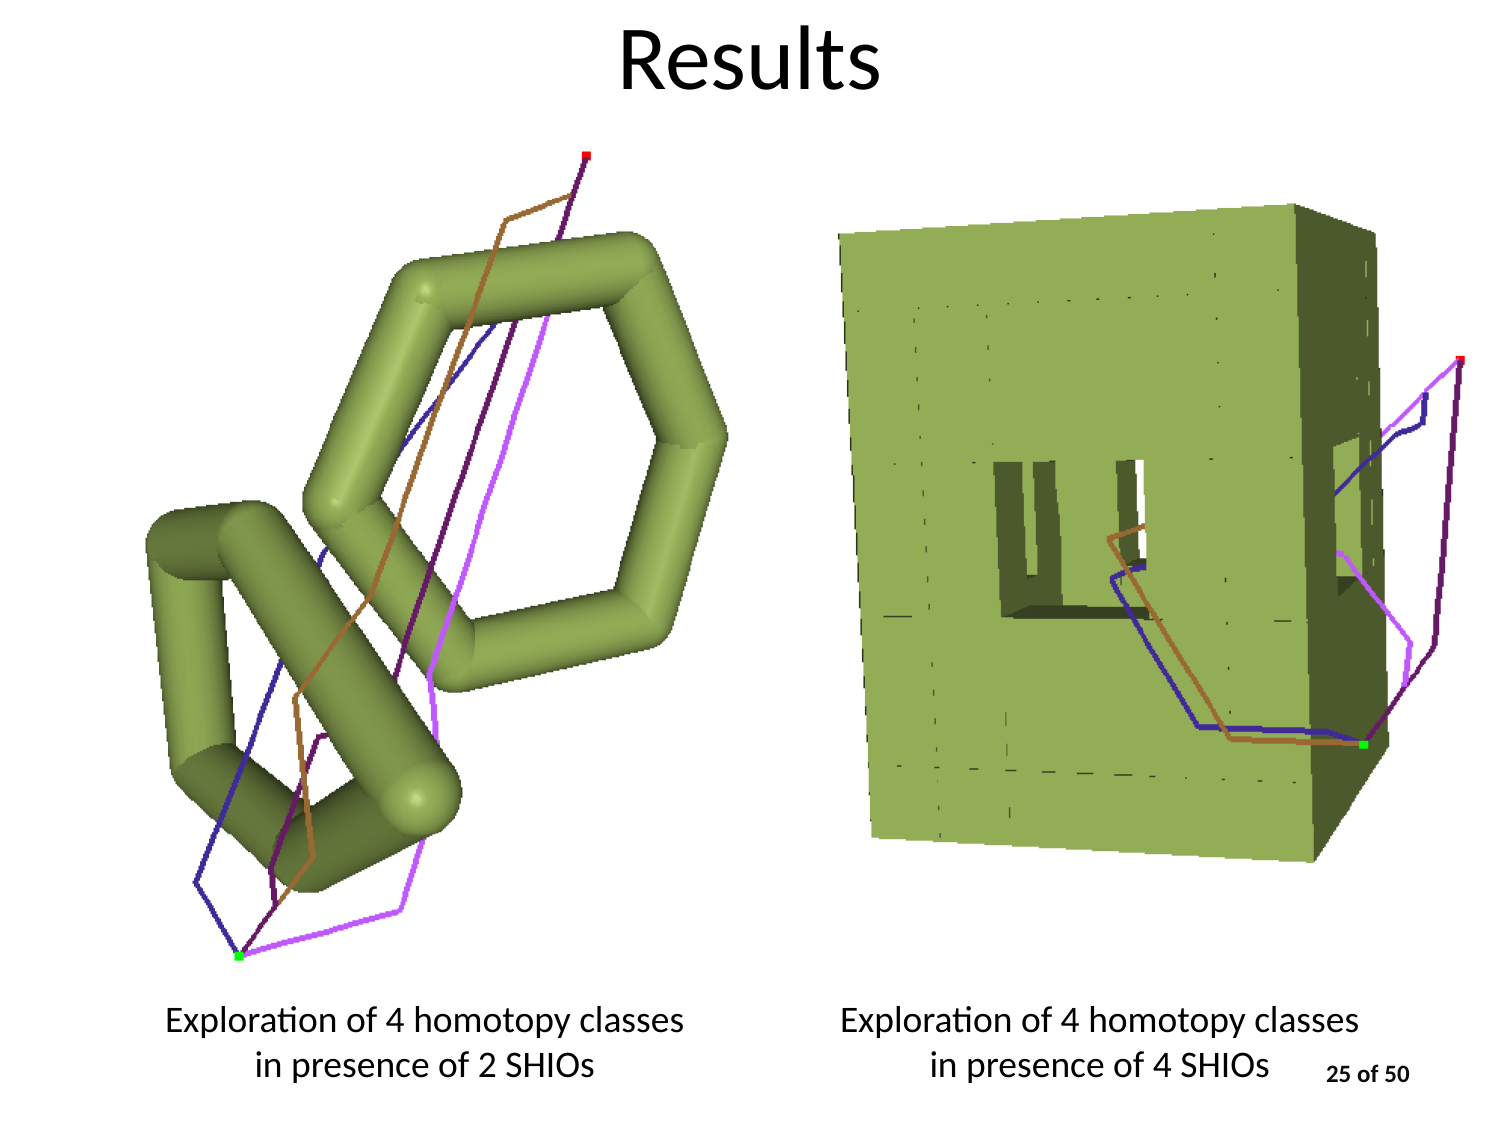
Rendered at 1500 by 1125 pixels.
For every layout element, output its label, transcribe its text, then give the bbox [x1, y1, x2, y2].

text_box Exploration of 4 homotopy classes in presence of 4 SHIOs [812, 987, 1388, 1093]
picture [112, 128, 764, 976]
title Results [75, 0, 1425, 118]
slide_number 25 of 50 [1074, 1042, 1425, 1103]
text_box Exploration of 4 homotopy classes in presence of 2 SHIOs [137, 987, 713, 1093]
picture [800, 175, 1488, 888]
